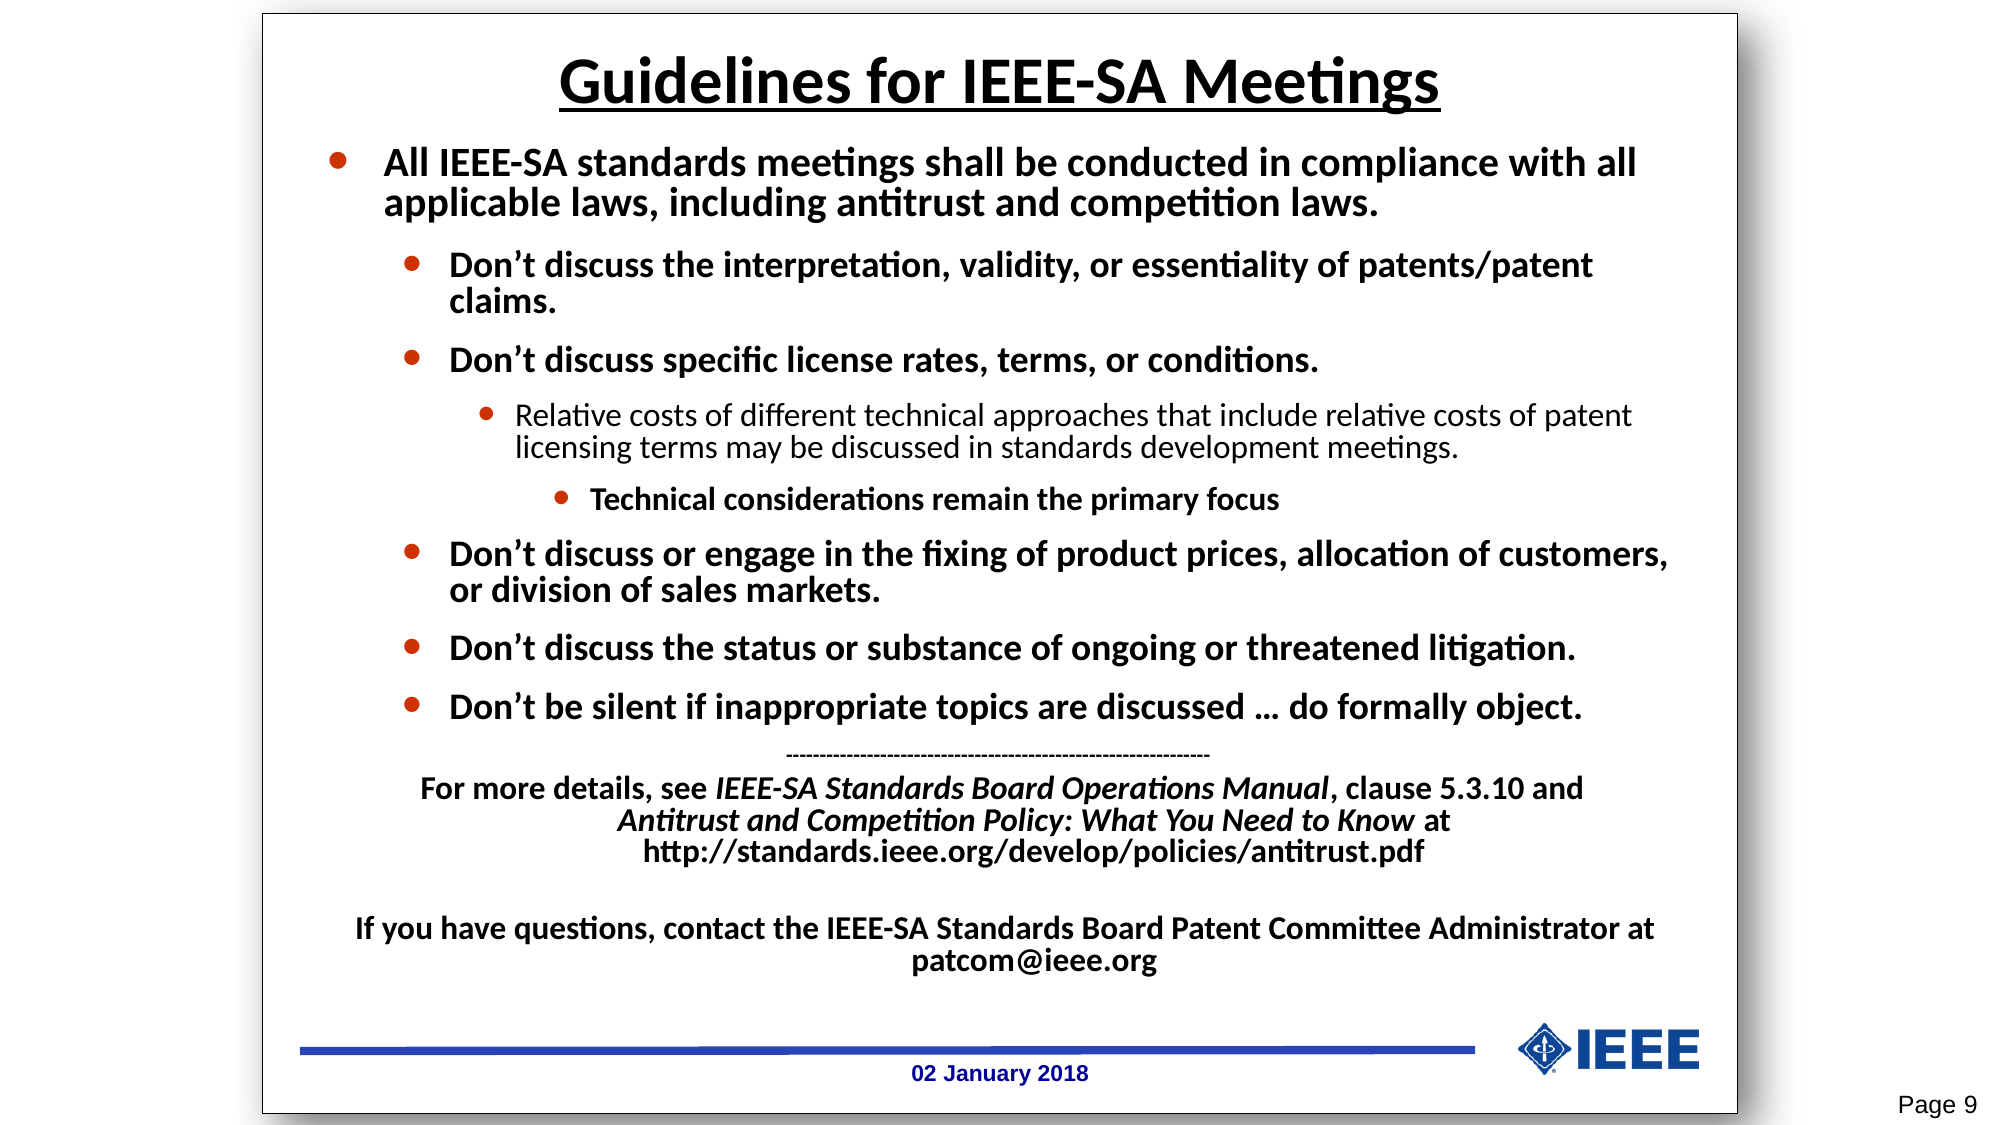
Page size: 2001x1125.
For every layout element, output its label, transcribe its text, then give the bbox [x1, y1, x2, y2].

list All IEEE-SA standards meetings shall be conducted in compliance with all applicable laws, including antitrust and competition laws. Don’t discuss the interpretation, validity, or essentiality of patents/patent claims. Don’t discuss specific license rates, terms, or conditions. Relative costs of different technical approaches that include relative costs of patent licensing terms may be discussed in standards development meetings. Technical considerations remain the primary focus Don’t discuss or engage in the fixing of product prices, allocation of customers, or division of sales markets. Don’t discuss the status or substance of ongoing or threatened litigation. Don’t be silent if inappropriate topics are discussed … do formally object. --------------------------------------------------------------- For more details, see IEEE-SA Standards Board Operations Manual, clause 5.3.10 and Antitrust and Competition Policy: What You Need to Know at http://standards.ieee.org/develop/policies/antitrust.pdf If you have questions, contact the IEEE-SA Standards Board Patent Committee Administrator at patcom@ieee.org [312, 137, 1700, 863]
title Guidelines for IEEE-SA Meetings [287, 4, 1713, 150]
picture [263, 14, 1737, 1113]
